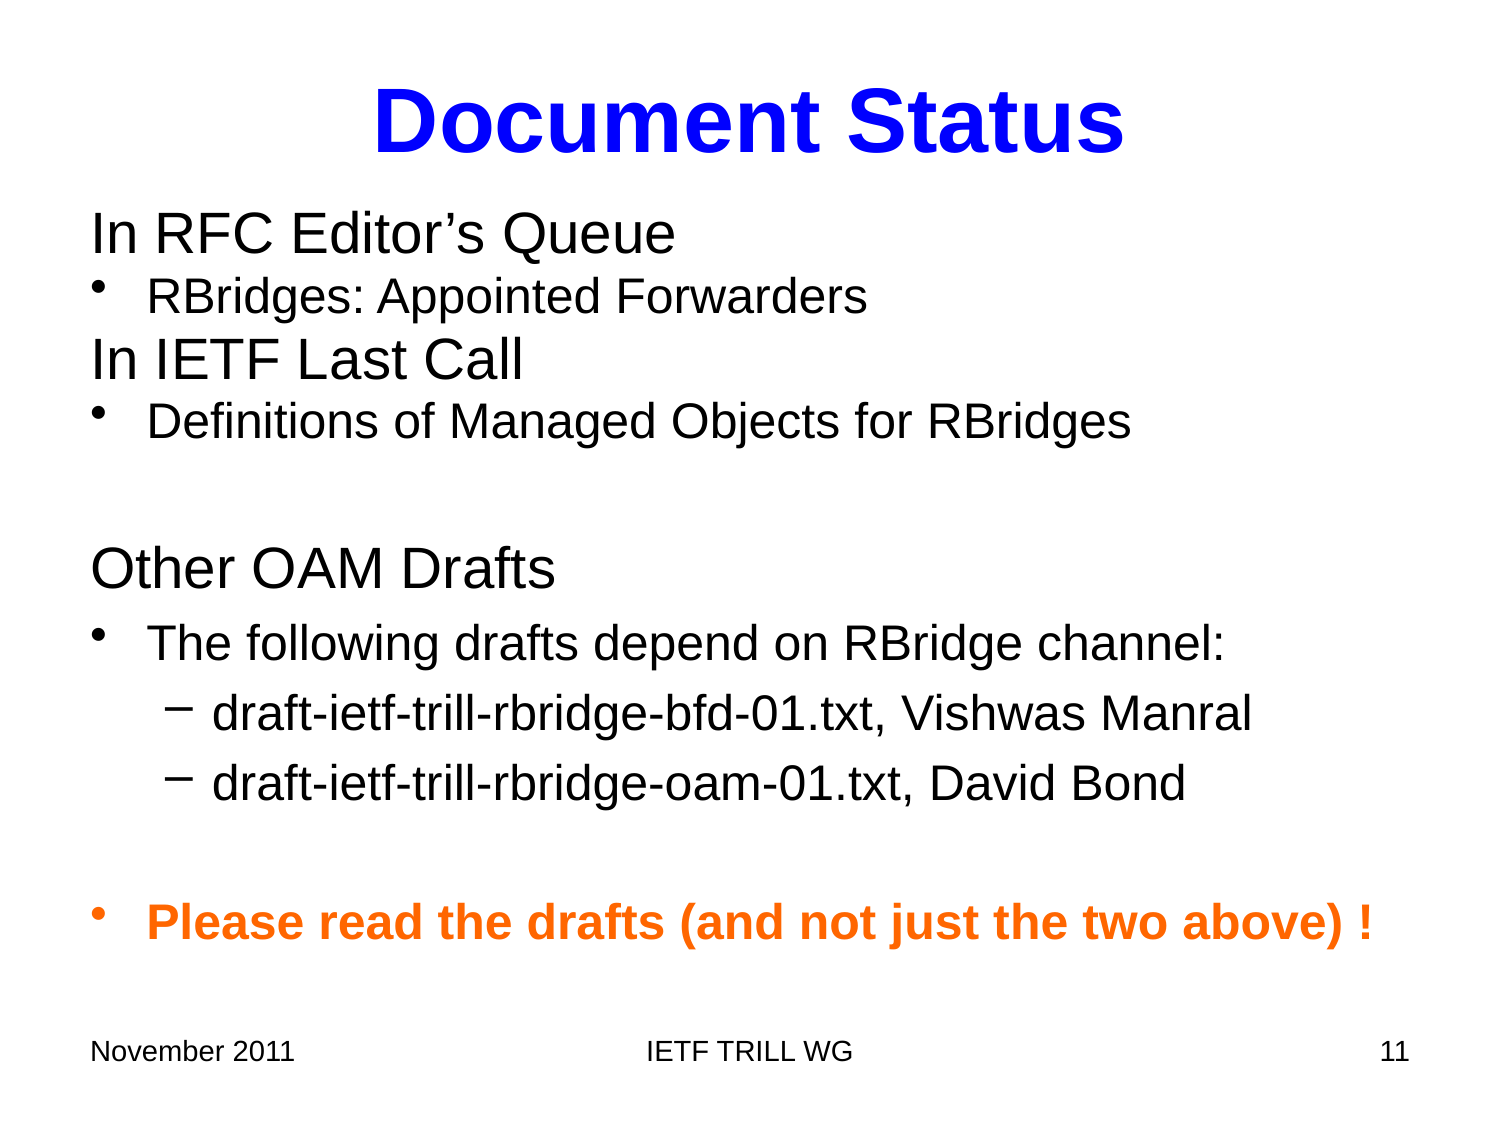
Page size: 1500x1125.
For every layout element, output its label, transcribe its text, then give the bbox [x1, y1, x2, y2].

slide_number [74, 1024, 426, 1103]
slide_number 11 [1074, 1024, 1426, 1103]
list In RFC Editor’s Queue RBridges: Appointed Forwarders In IETF Last Call Definitions of Managed Objects for RBridges Other OAM Drafts The following drafts depend on RBridge channel: draft-ietf-trill-rbridge-bfd-01.txt, Vishwas Manral draft-ietf-trill-rbridge-oam-01.txt, David Bond Please read the drafts (and not just the two above) ! [75, 187, 1425, 1005]
footer IETF TRILL WG [512, 1024, 988, 1103]
title Document Status [75, 45, 1425, 187]
